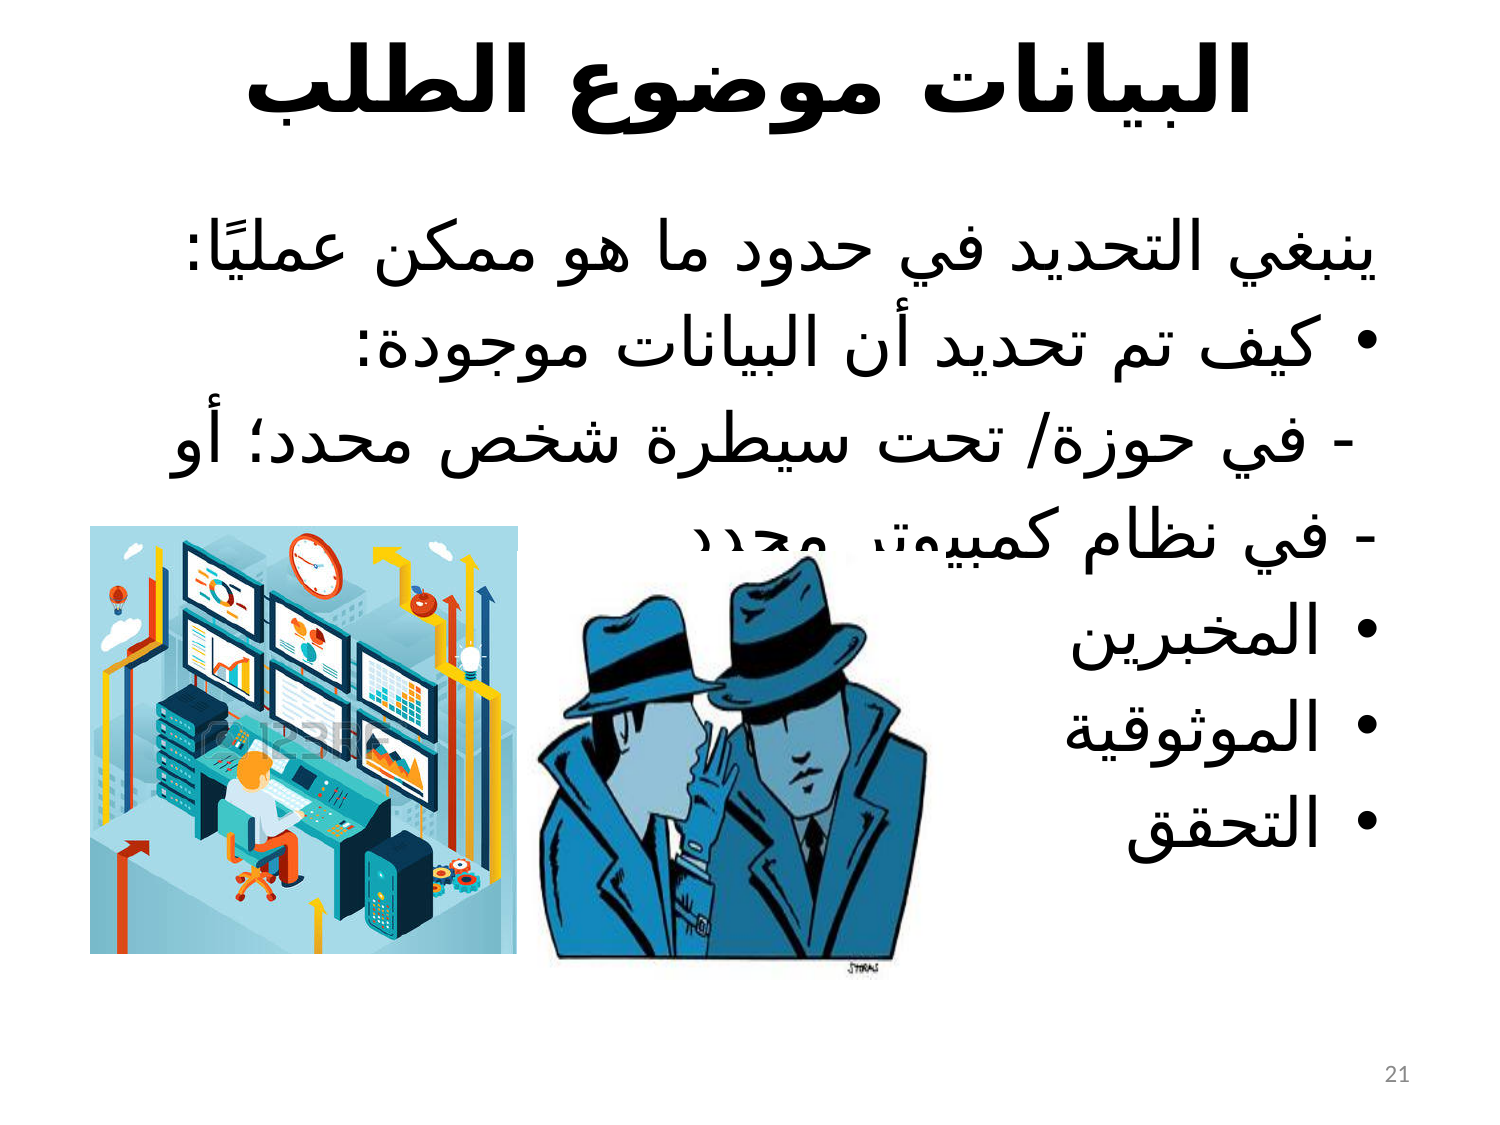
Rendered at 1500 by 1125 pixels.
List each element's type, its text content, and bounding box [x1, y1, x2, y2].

list ينبغي التحديد في حدود ما هو ممكن عمليًا: كيف تم تحديد أن البيانات موجودة: - في حوزة/ تحت سيطرة شخص محدد؛ أو - في نظام كمبيوتر محدد المخبرين الموثوقية التحقق [57, 193, 1395, 937]
picture [90, 526, 946, 980]
title البيانات موضوع الطلب [75, 0, 1425, 171]
slide_number 21 [1074, 1042, 1425, 1103]
